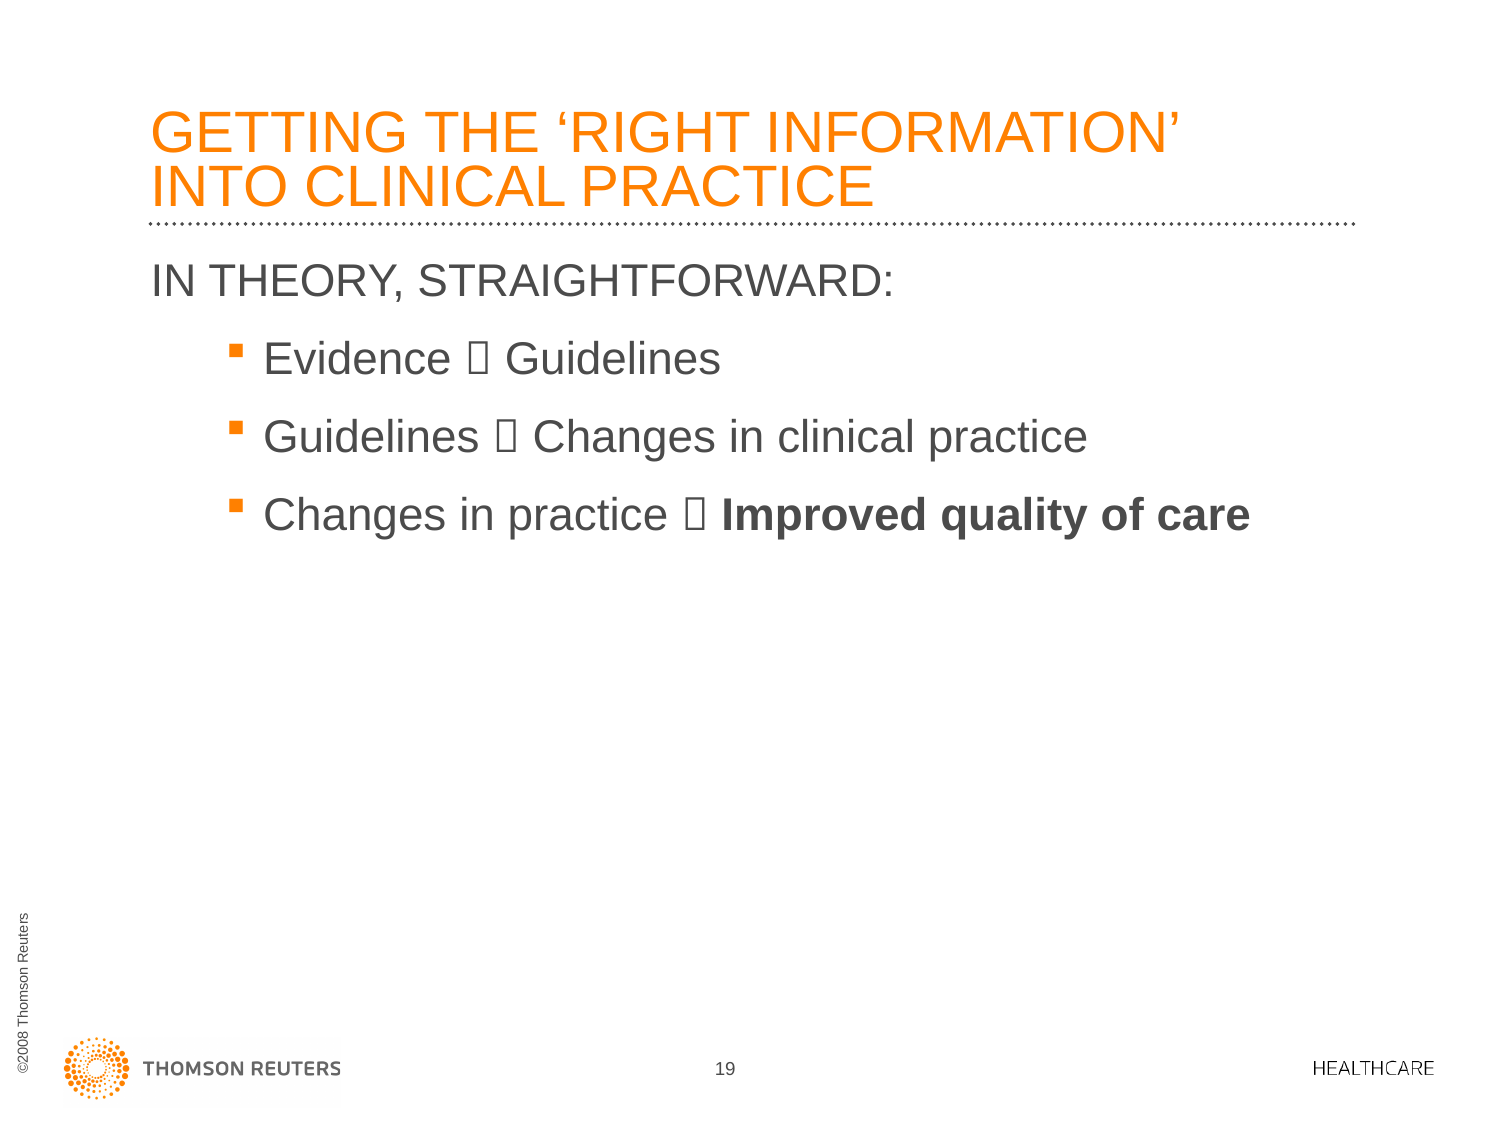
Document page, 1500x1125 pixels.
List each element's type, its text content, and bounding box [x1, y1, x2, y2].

slide_number 19 [675, 1049, 751, 1088]
list IN THEORY, STRAIGHTFORWARD: Evidence  Guidelines Guidelines  Changes in clinical practice Changes in practice  Improved quality of care [150, 250, 1360, 1001]
picture [1312, 1057, 1434, 1080]
title GETTING THE ‘RIGHT INFORMATION’ INTO CLINICAL PRACTICE [150, 80, 1360, 219]
picture [63, 1037, 341, 1108]
